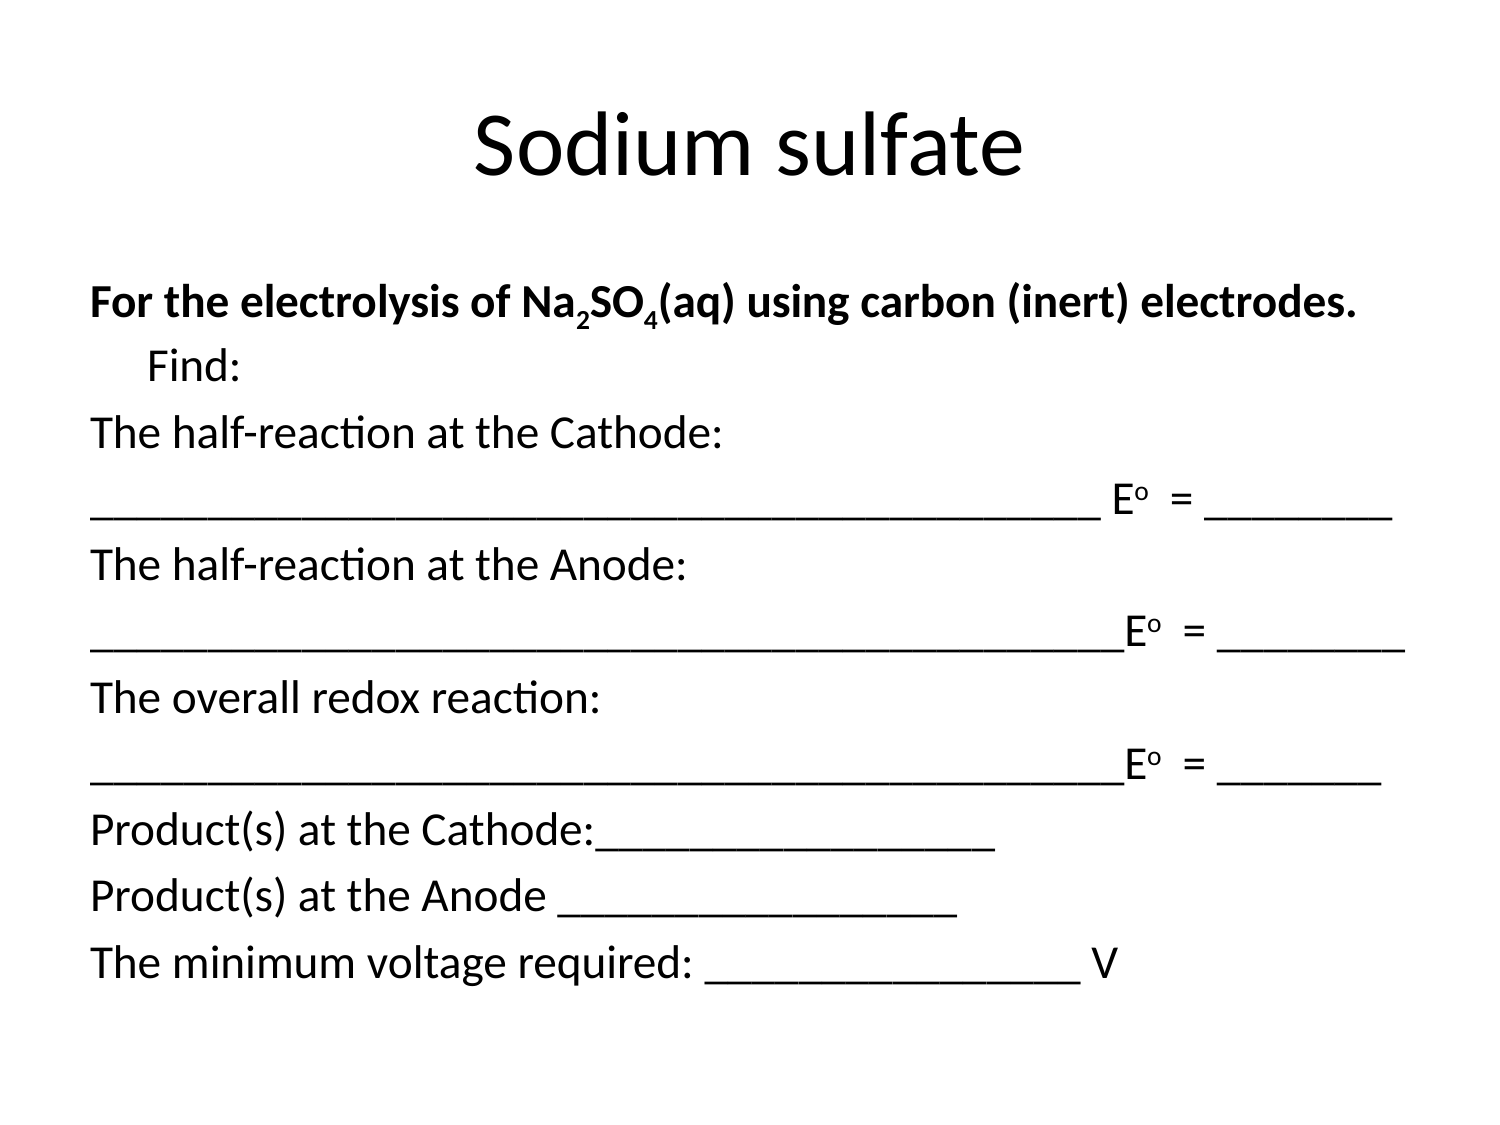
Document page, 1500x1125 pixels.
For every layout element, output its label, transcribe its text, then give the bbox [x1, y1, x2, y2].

title Sodium sulfate [75, 45, 1425, 233]
list For the electrolysis of Na2SO4(aq) using carbon (inert) electrodes. Find: The half-reaction at the Cathode: ___________________________________________ Eo = ________ The half-reaction at the Anode: ____________________________________________Eo = ________ The overall redox reaction: ____________________________________________Eo = _______ Product(s) at the Cathode:_________________ Product(s) at the Anode _________________ The minimum voltage required: ________________ V [75, 262, 1425, 1005]
